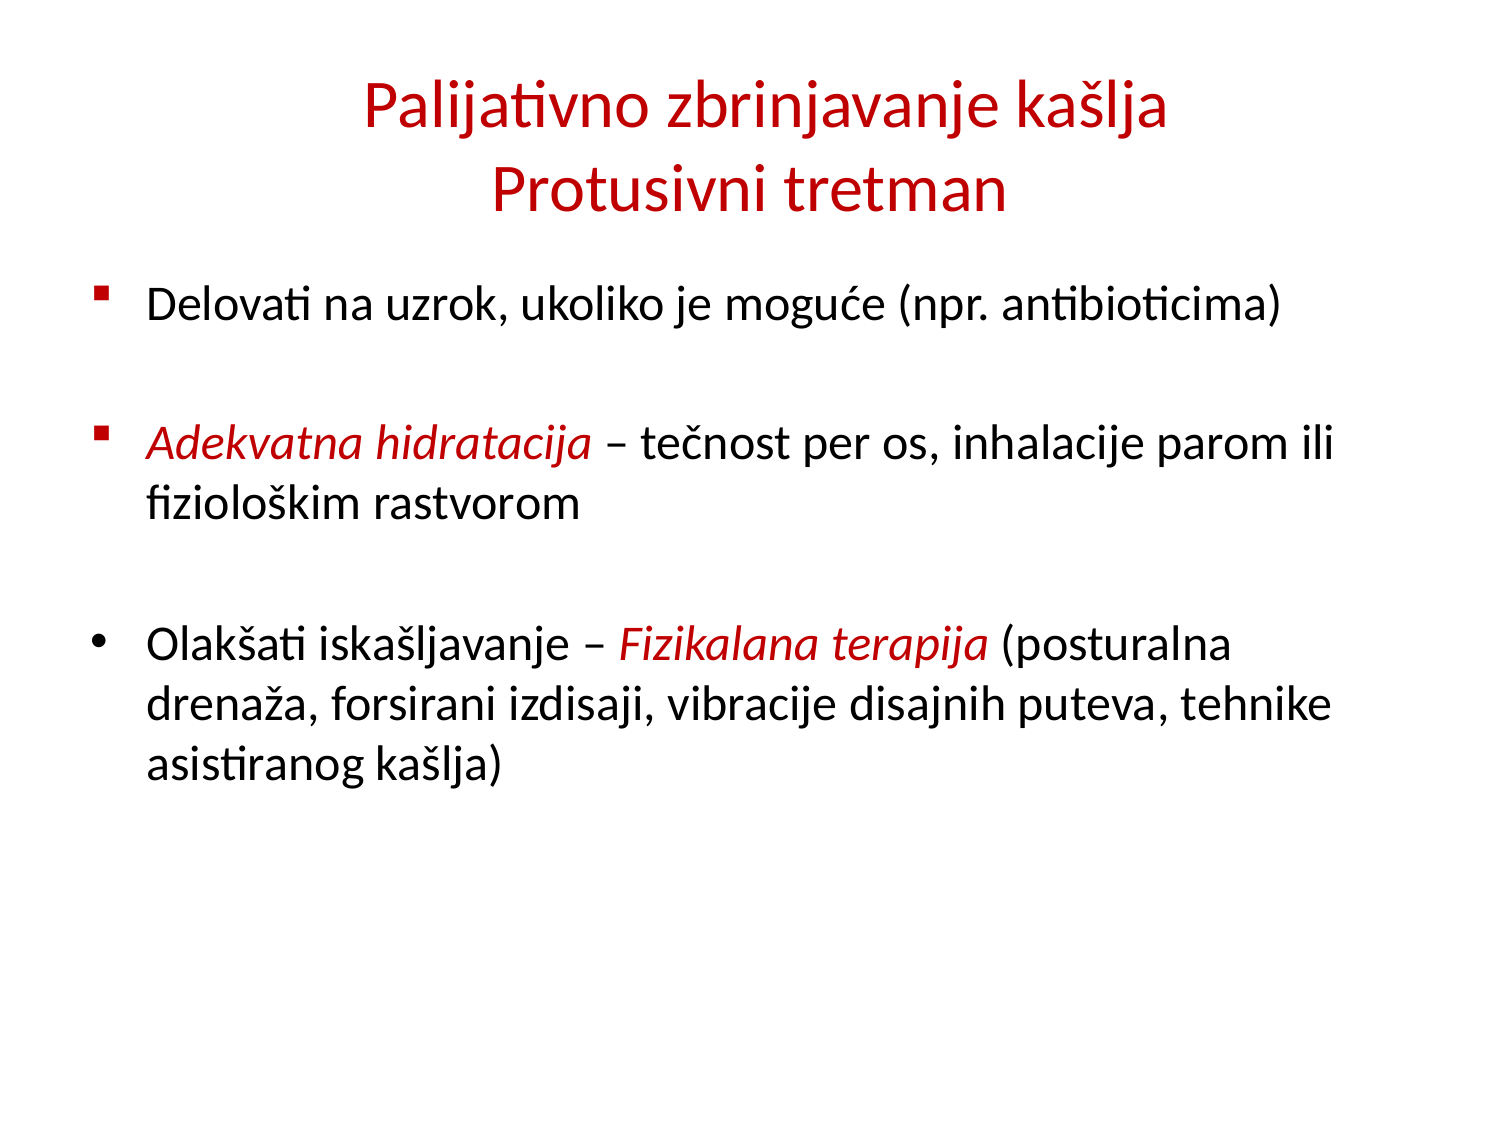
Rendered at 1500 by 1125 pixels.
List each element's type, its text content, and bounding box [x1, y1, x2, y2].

title Palijativno zbrinjavanje kašlja Protusivni tretman [75, 45, 1425, 233]
list Delovati na uzrok, ukoliko je moguće (npr. antibioticima) Adekvatna hidratacija – tečnost per os, inhalacije parom ili fiziološkim rastvorom Olakšati iskašljavanje – Fizikalana terapija (posturalna drenaža, forsirani izdisaji, vibracije disajnih puteva, tehnike asistiranog kašlja) [75, 262, 1425, 1005]
